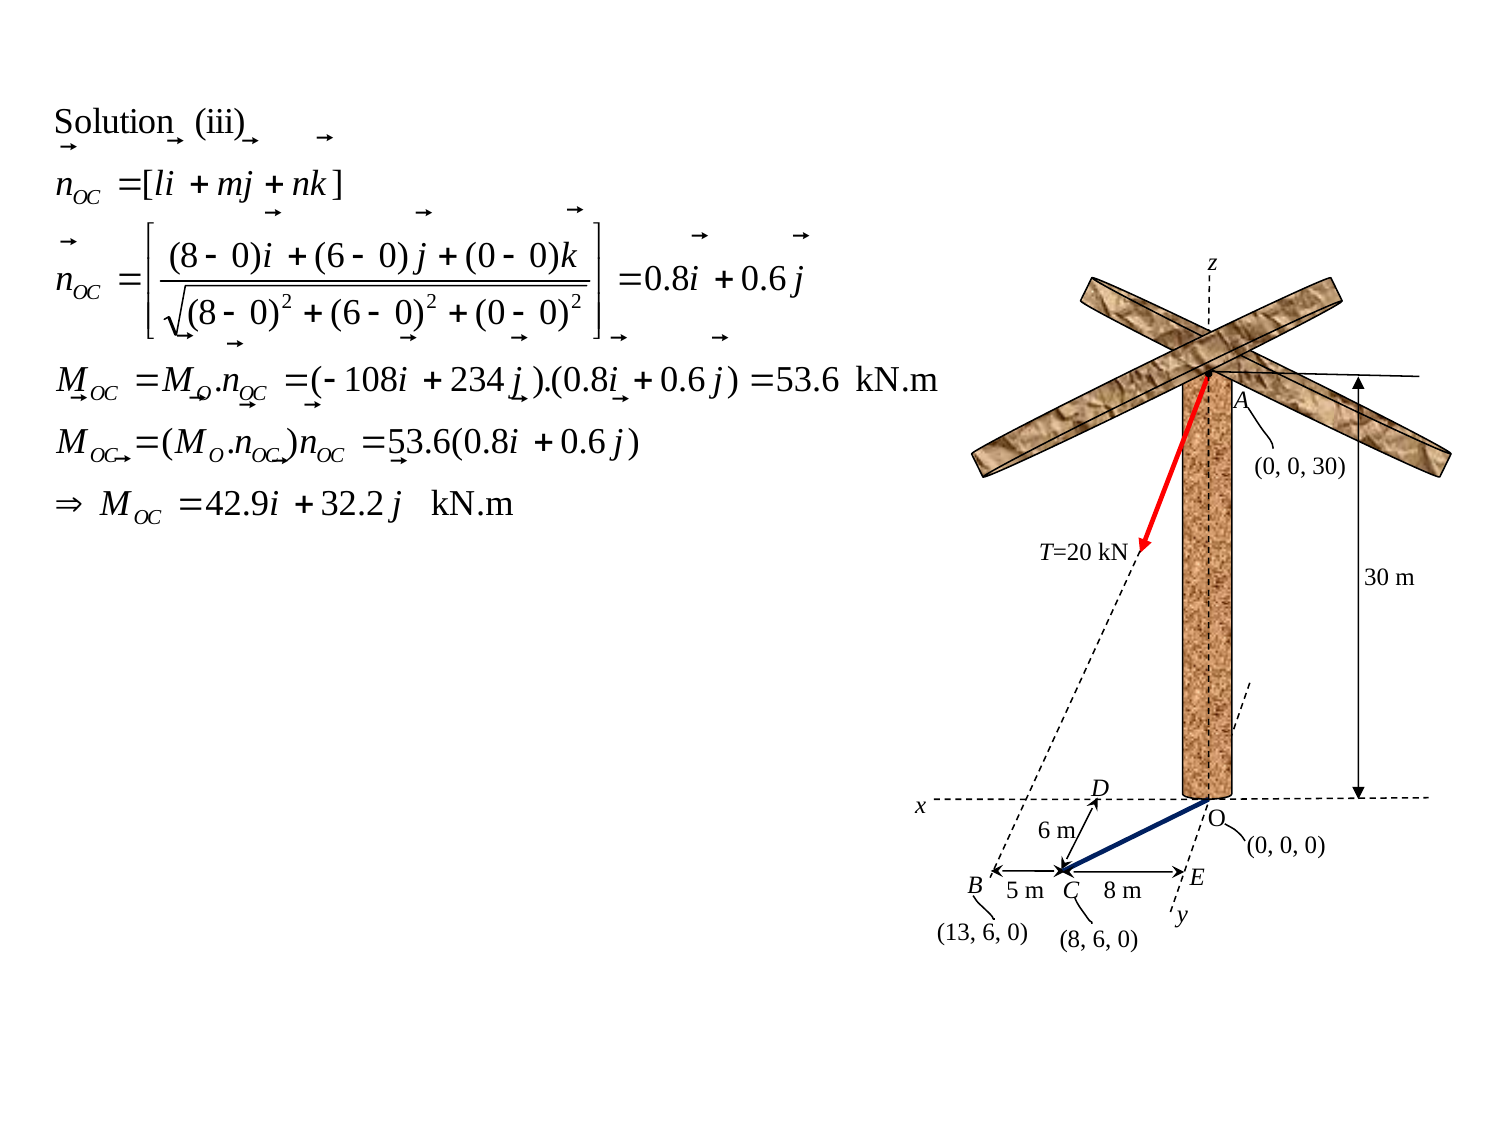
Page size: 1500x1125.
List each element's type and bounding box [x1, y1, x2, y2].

text_box [899, 237, 1467, 972]
text_box [49, 99, 944, 533]
